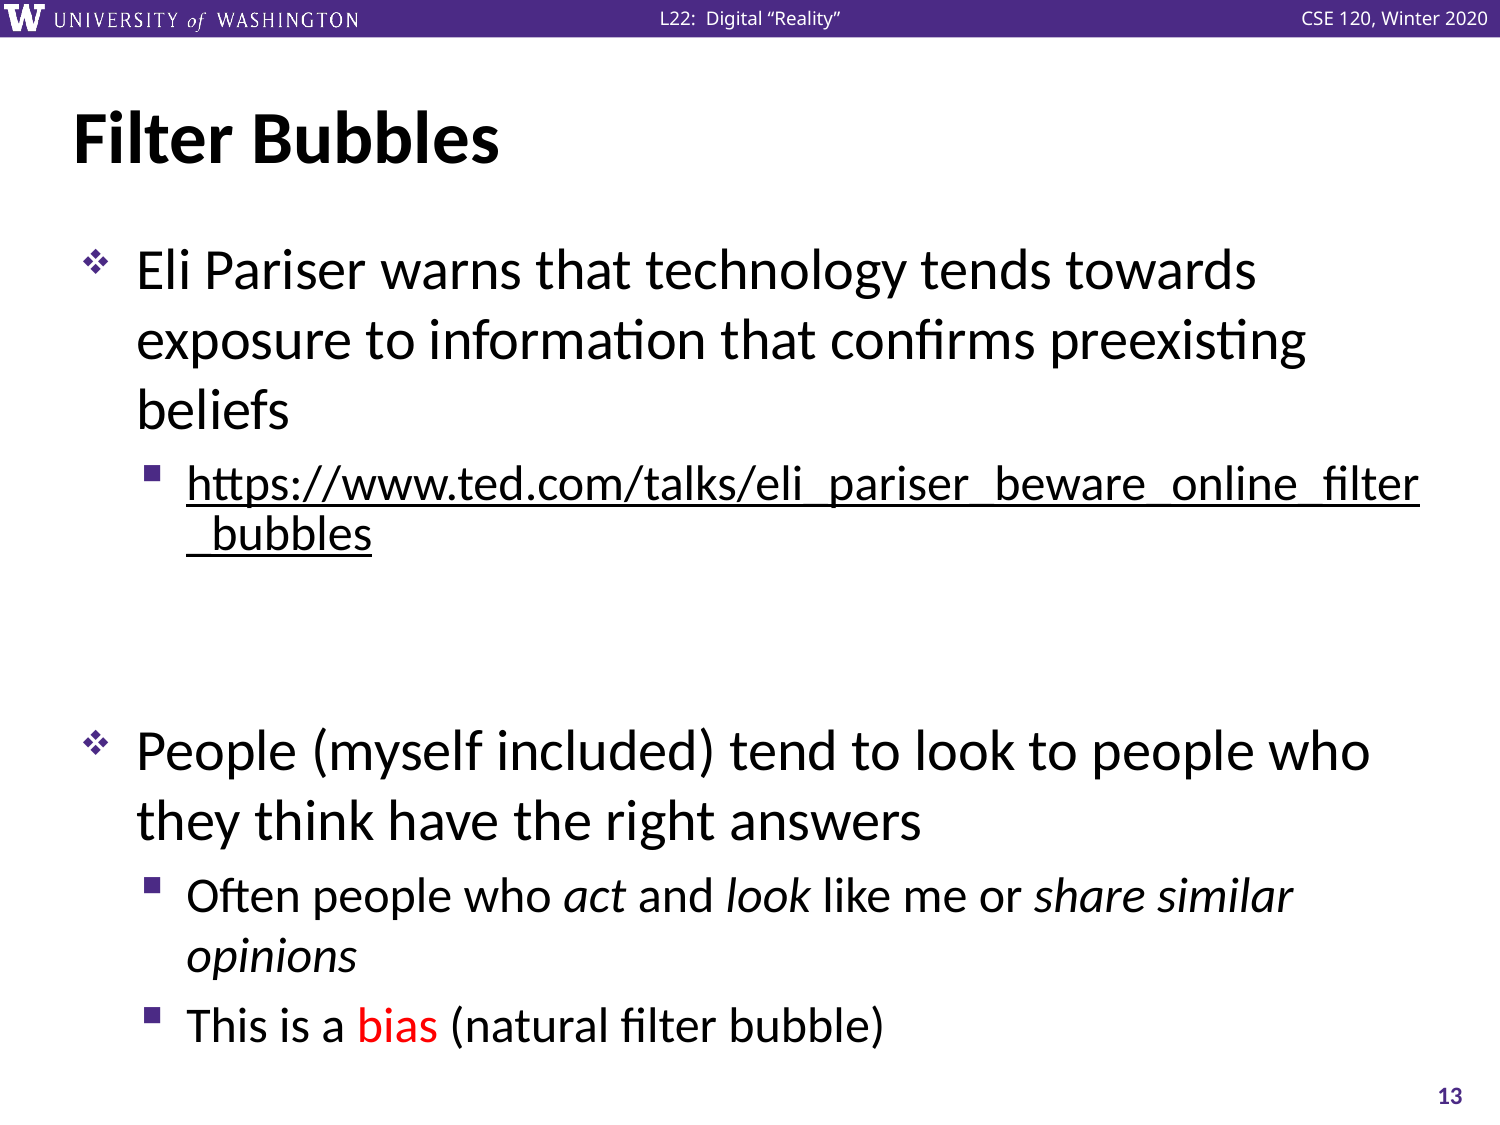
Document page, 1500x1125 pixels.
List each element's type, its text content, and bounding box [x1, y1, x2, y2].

list Eli Pariser warns that technology tends towards exposure to information that confirms preexisting beliefs https://www.ted.com/talks/eli_pariser_beware_online_filter_bubbles People (myself included) tend to look to people who they think have the right answers Often people who act and look like me or share similar opinions This is a bias (natural filter bubble) [64, 223, 1438, 1040]
slide_number 13 [1400, 1065, 1500, 1125]
title Filter Bubbles [58, 71, 1438, 197]
picture [4, 4, 358, 32]
